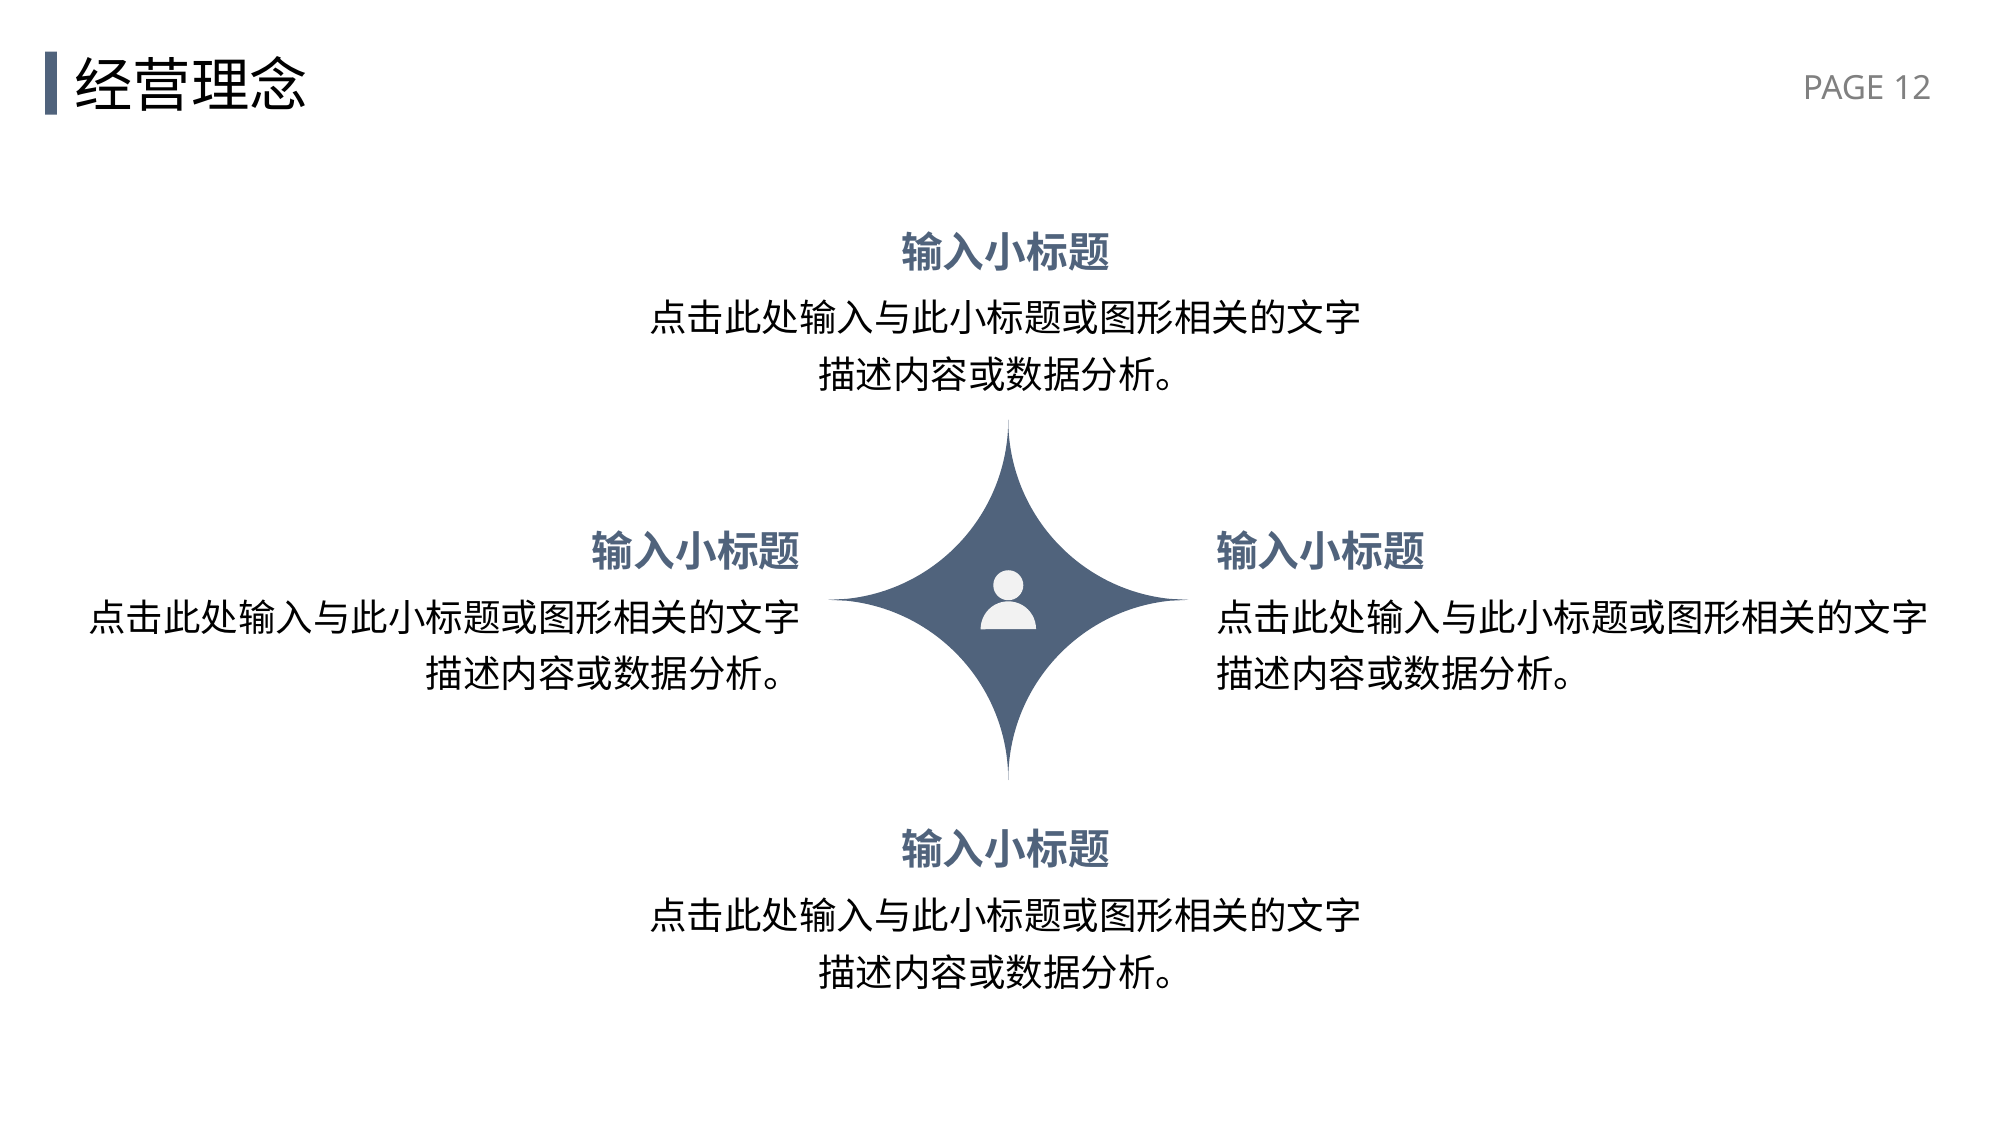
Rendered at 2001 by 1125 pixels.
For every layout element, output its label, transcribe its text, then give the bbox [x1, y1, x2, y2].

text_box 输入小标题 [81, 504, 801, 582]
title 经营理念 [59, 40, 522, 126]
text_box [979, 569, 1038, 631]
text_box [827, 419, 1189, 781]
text_box 输入小标题 [645, 803, 1366, 881]
text_box 输入小标题 [1216, 504, 1936, 582]
text_box 点击此处输入与此小标题或图形相关的文字描述内容或数据分析。 [645, 881, 1366, 1001]
text_box 点击此处输入与此小标题或图形相关的文字描述内容或数据分析。 [645, 283, 1366, 403]
text_box 输入小标题 [645, 205, 1366, 283]
text_box 点击此处输入与此小标题或图形相关的文字描述内容或数据分析。 [1216, 582, 1936, 703]
text_box 点击此处输入与此小标题或图形相关的文字描述内容或数据分析。 [81, 582, 801, 703]
